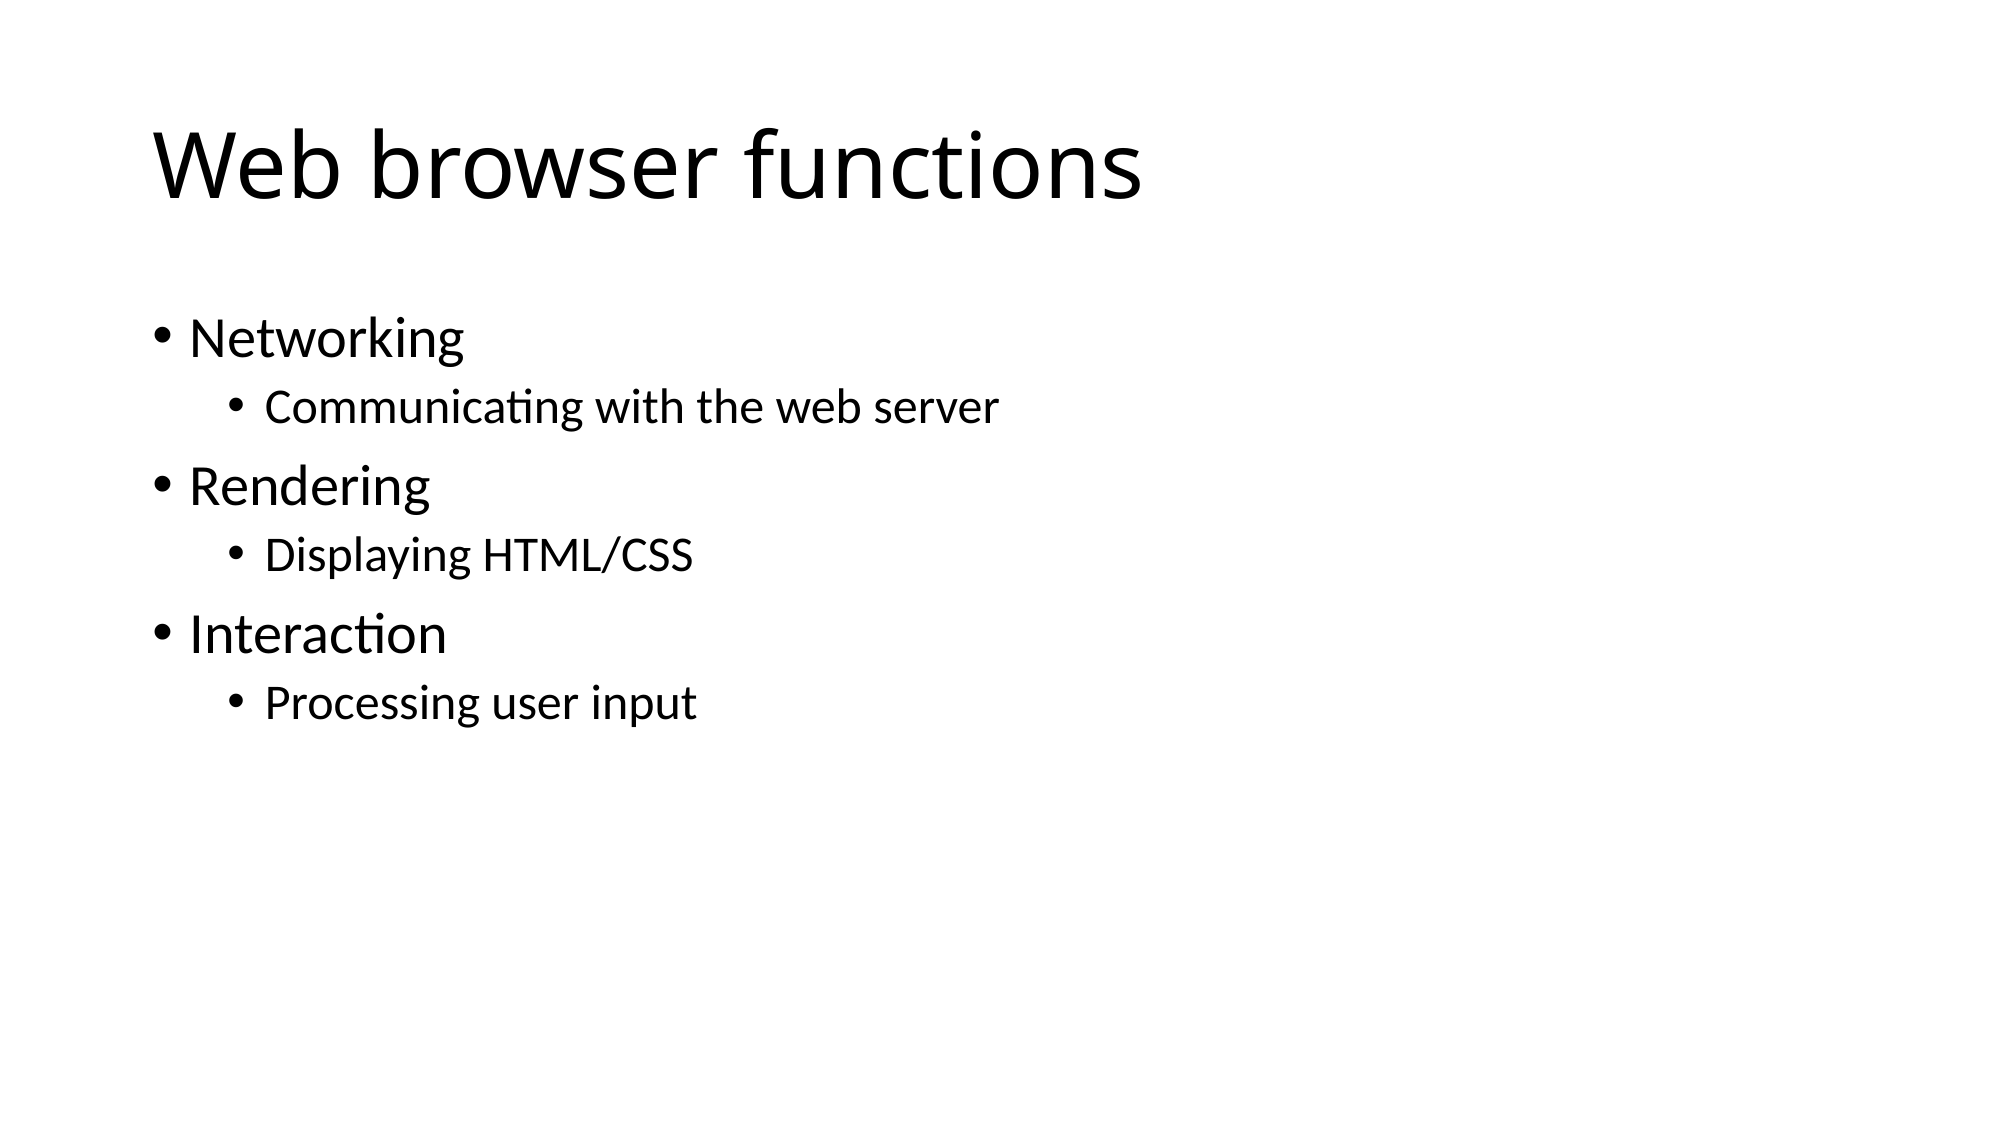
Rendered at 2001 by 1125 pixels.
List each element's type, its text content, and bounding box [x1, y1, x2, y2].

title Web browser functions [137, 59, 1863, 278]
list Networking Communicating with the web server Rendering Displaying HTML/CSS Interaction Processing user input [137, 299, 1863, 1014]
